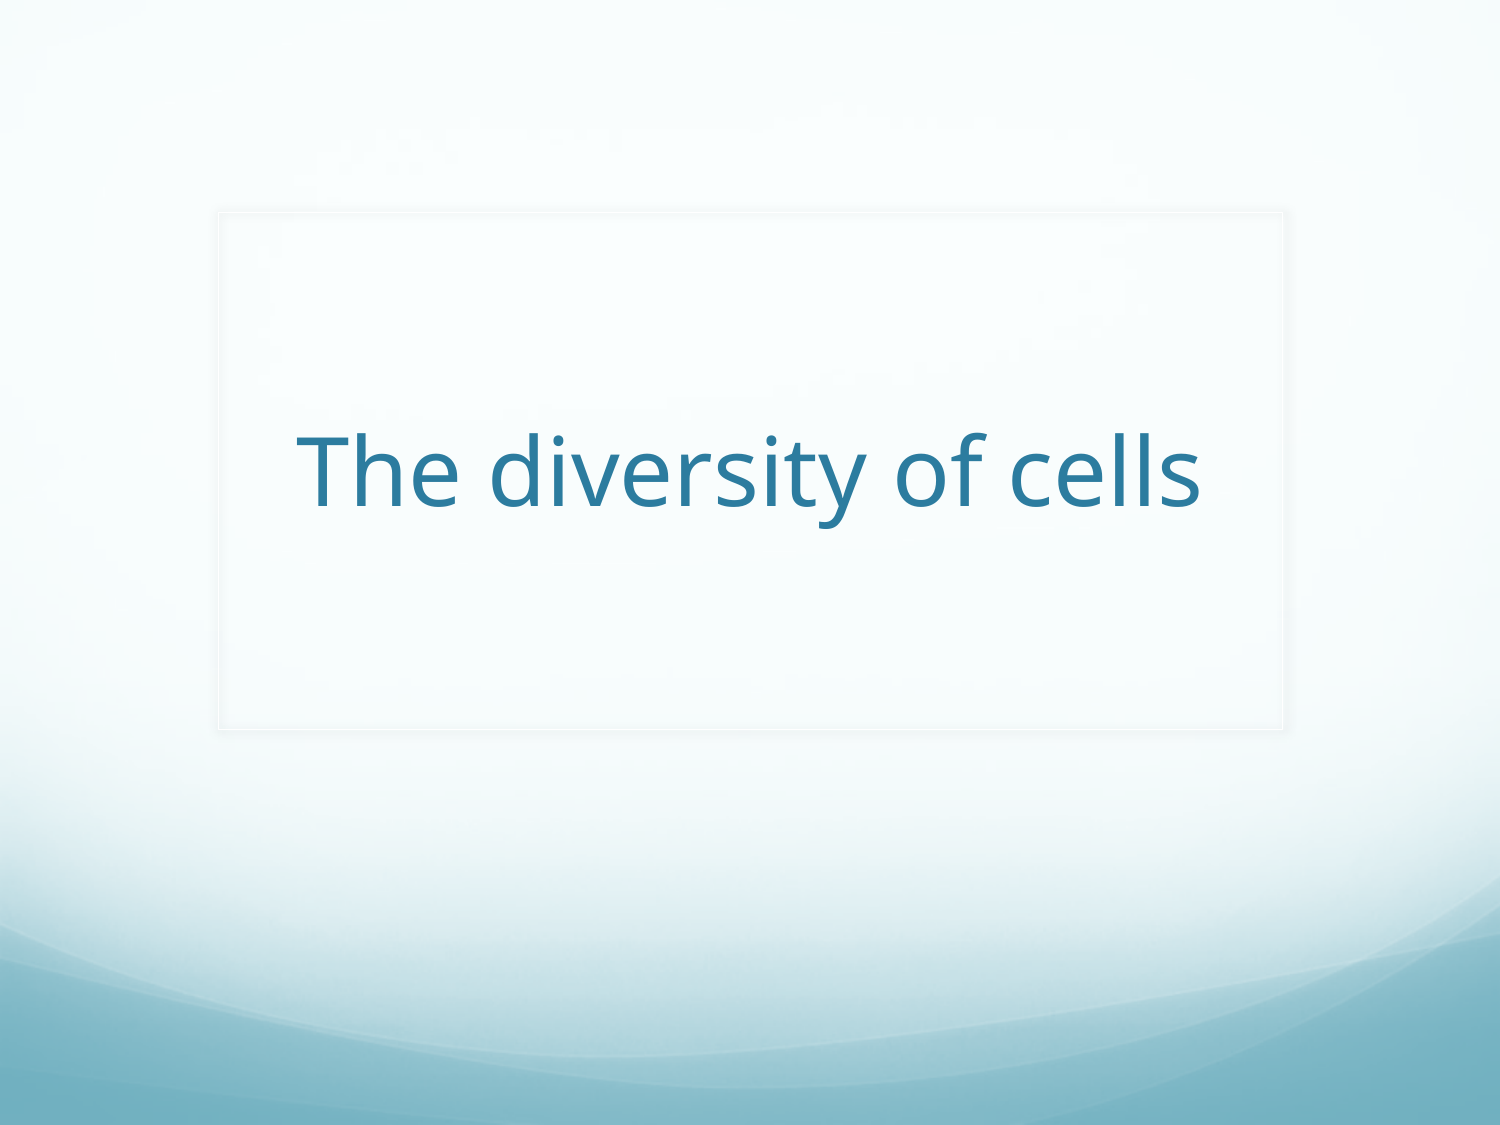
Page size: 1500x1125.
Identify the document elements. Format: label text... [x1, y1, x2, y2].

title The diversity of cells [217, 249, 1283, 533]
